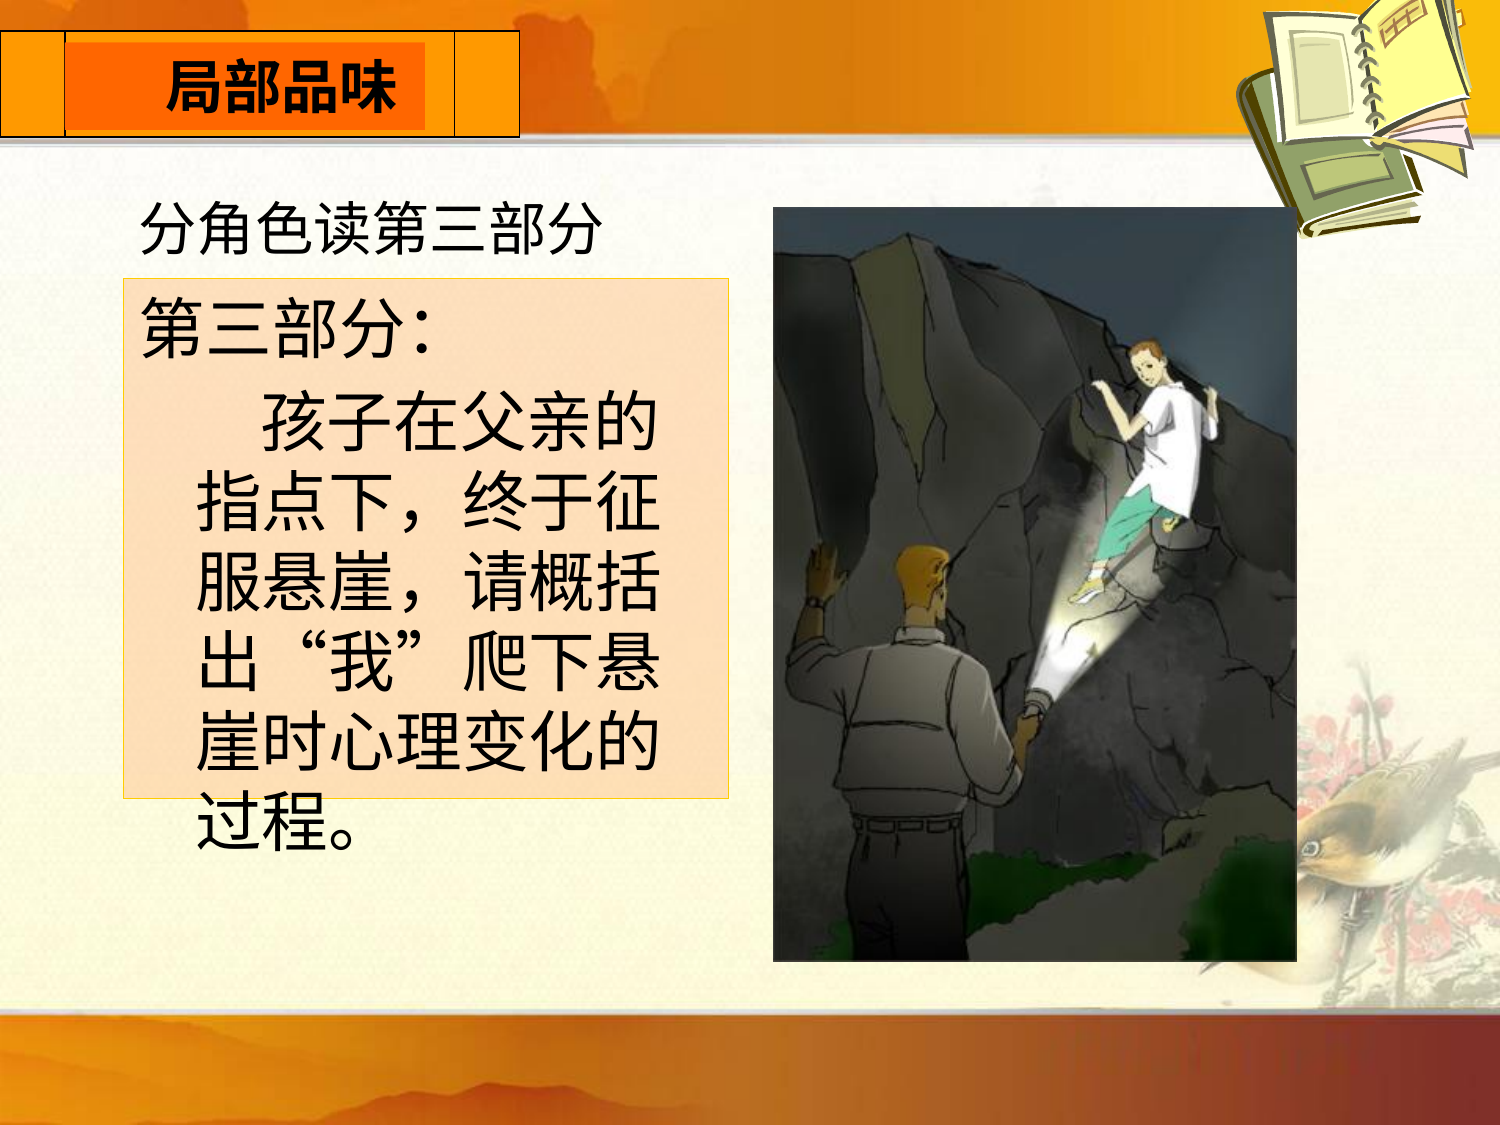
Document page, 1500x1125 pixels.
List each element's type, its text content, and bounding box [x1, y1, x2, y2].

text_box 预习检查 [0, 31, 520, 138]
text_box 分角色读第三部分 [123, 184, 656, 270]
list 第三部分： 孩子在父亲的指点下，终于征服悬崖，请概括出“我”爬下悬崖时心理变化的过程。 [123, 278, 729, 799]
picture [0, 0, 1500, 1125]
text_box 局部品味 [64, 42, 425, 128]
